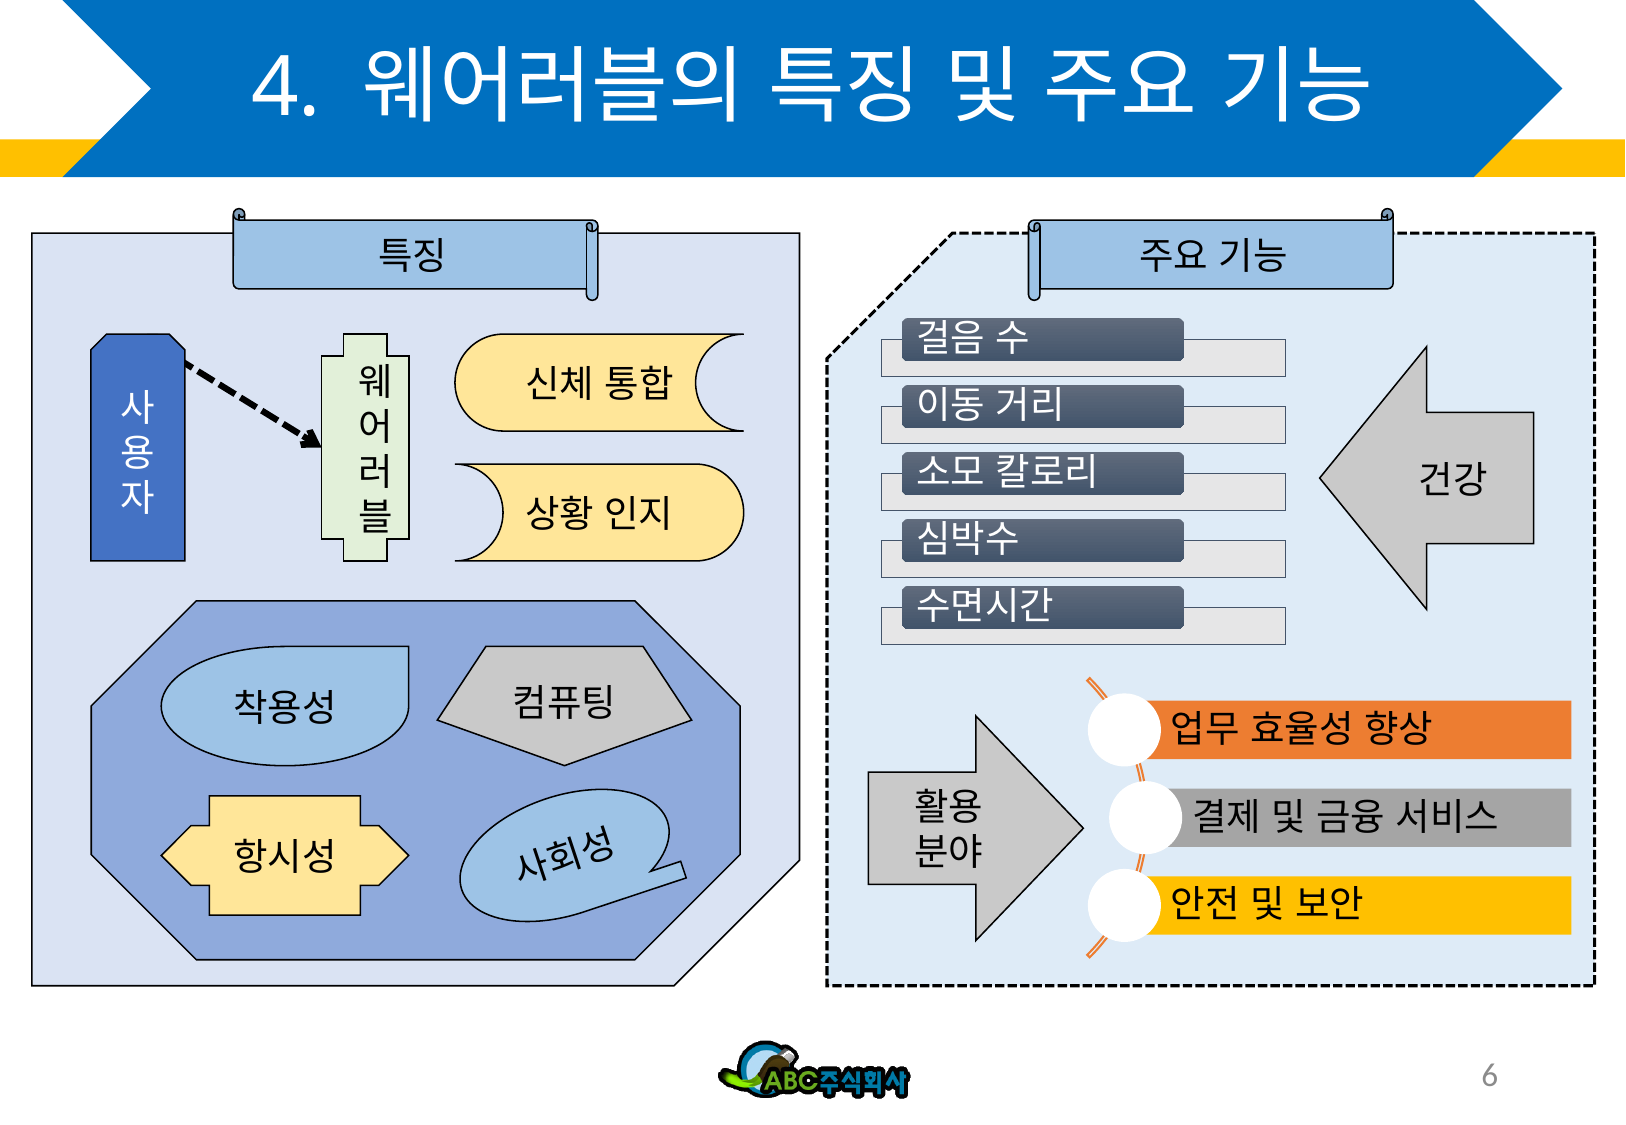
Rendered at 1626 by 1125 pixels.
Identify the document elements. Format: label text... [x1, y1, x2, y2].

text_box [881, 315, 1286, 647]
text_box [1082, 671, 1575, 964]
text_box 활용 분야 [867, 713, 1082, 944]
text_box 착용성 [160, 645, 410, 767]
text_box [90, 599, 742, 961]
text_box 주요 기능 [1027, 207, 1395, 302]
text_box 사회성 [458, 788, 688, 923]
text_box 사 용 자 [89, 333, 186, 562]
text_box 항시성 [159, 794, 411, 917]
text_box 웨어러블 [321, 333, 410, 562]
slide_number 6 [1147, 1042, 1514, 1103]
text_box [30, 231, 801, 987]
text_box [825, 232, 1596, 987]
title 4. 웨어러블의 특징 및 주요 기능 [0, 0, 1625, 177]
text_box 상황 인지 [454, 463, 745, 562]
text_box 특징 [232, 207, 599, 302]
text_box [435, 645, 694, 767]
text_box 컴퓨팅 [480, 671, 649, 732]
picture [709, 1034, 916, 1103]
text_box 신체 통합 [453, 333, 744, 433]
text_box 건강 [1318, 343, 1535, 613]
